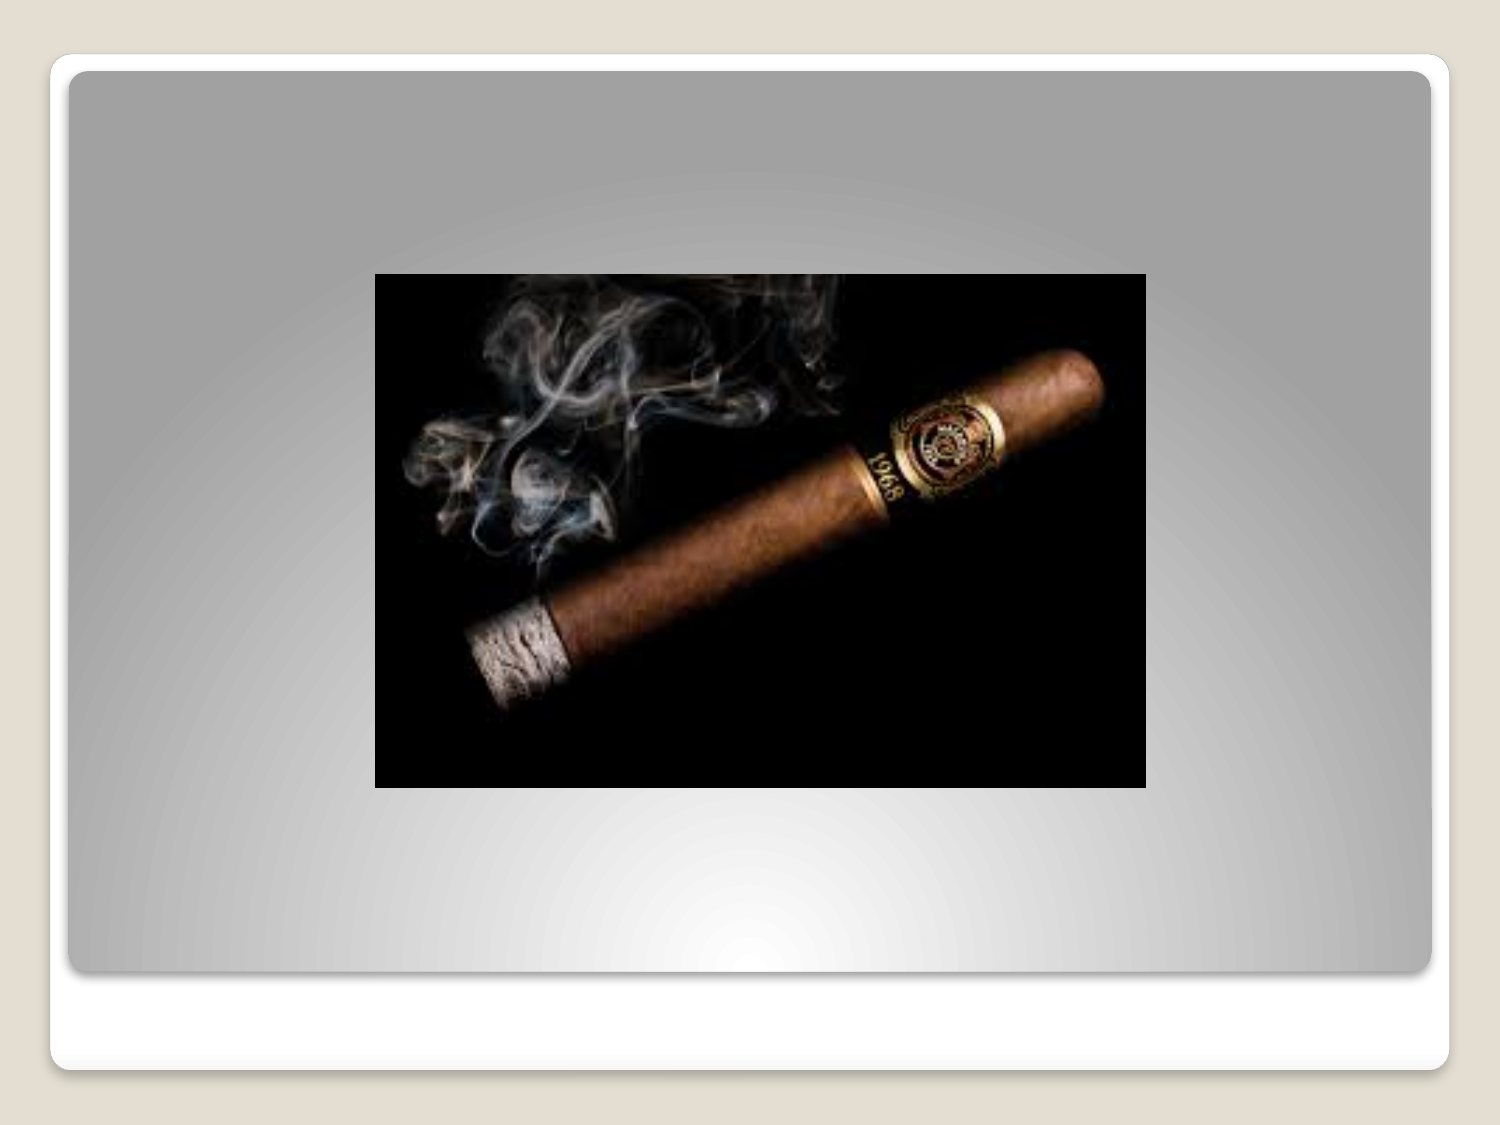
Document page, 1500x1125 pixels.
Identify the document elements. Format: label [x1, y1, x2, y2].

list [374, 274, 1146, 788]
